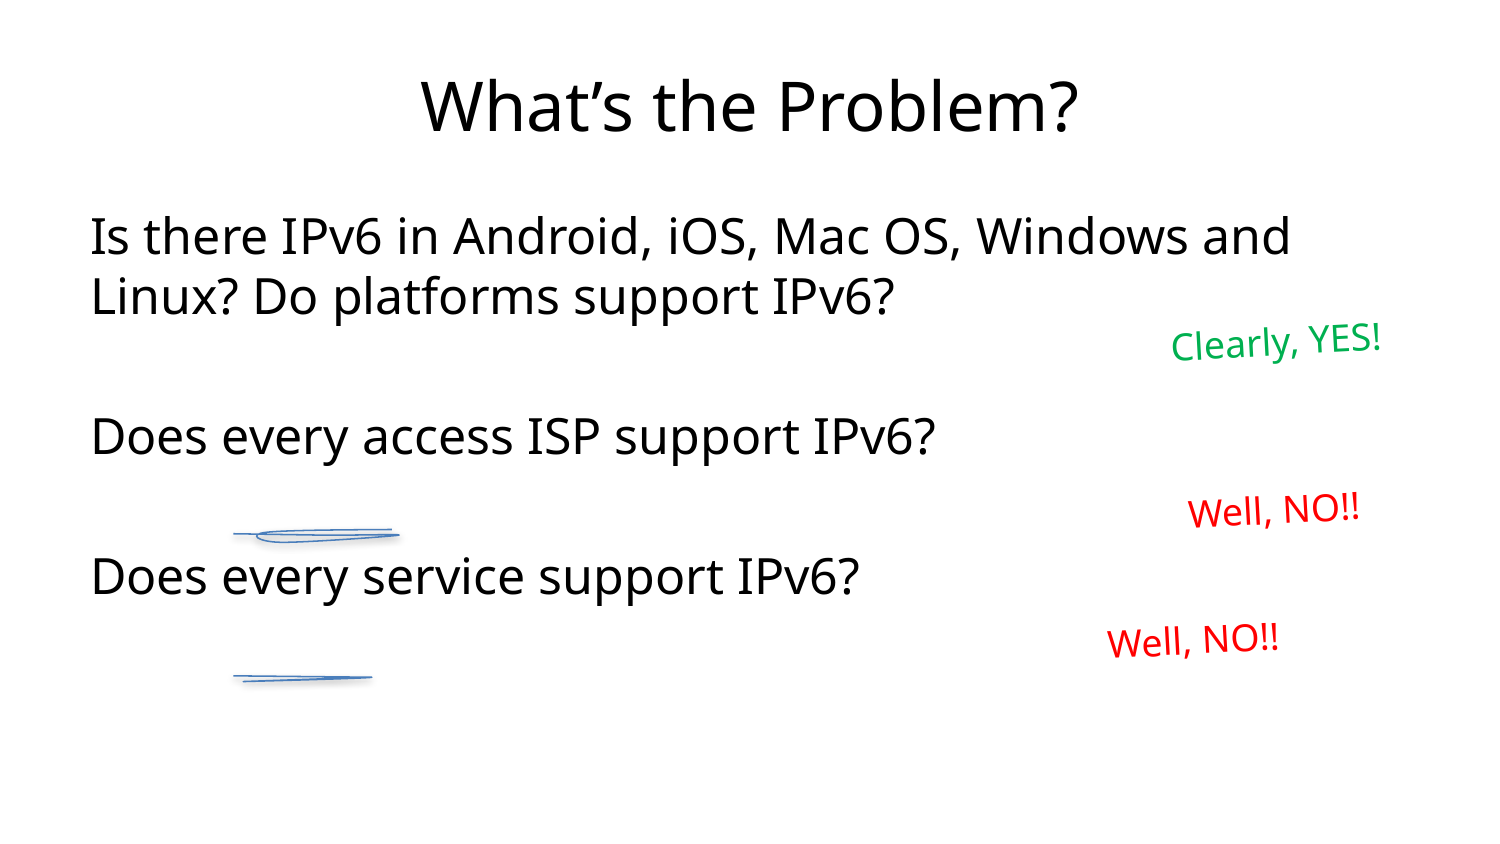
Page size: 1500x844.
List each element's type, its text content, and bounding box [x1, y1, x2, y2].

text_box Well, NO!! [1171, 473, 1377, 545]
text_box [233, 675, 373, 683]
text_box [233, 528, 400, 544]
text_box Well, NO!! [1090, 603, 1297, 675]
text_box Clearly, YES! [1154, 304, 1399, 377]
title What’s the Problem? [75, 33, 1425, 175]
list Is there IPv6 in Android, iOS, Mac OS, Windows and Linux? Do platforms support IPv6? Does every access ISP support IPv6? Does every service support IPv6? [75, 196, 1425, 754]
